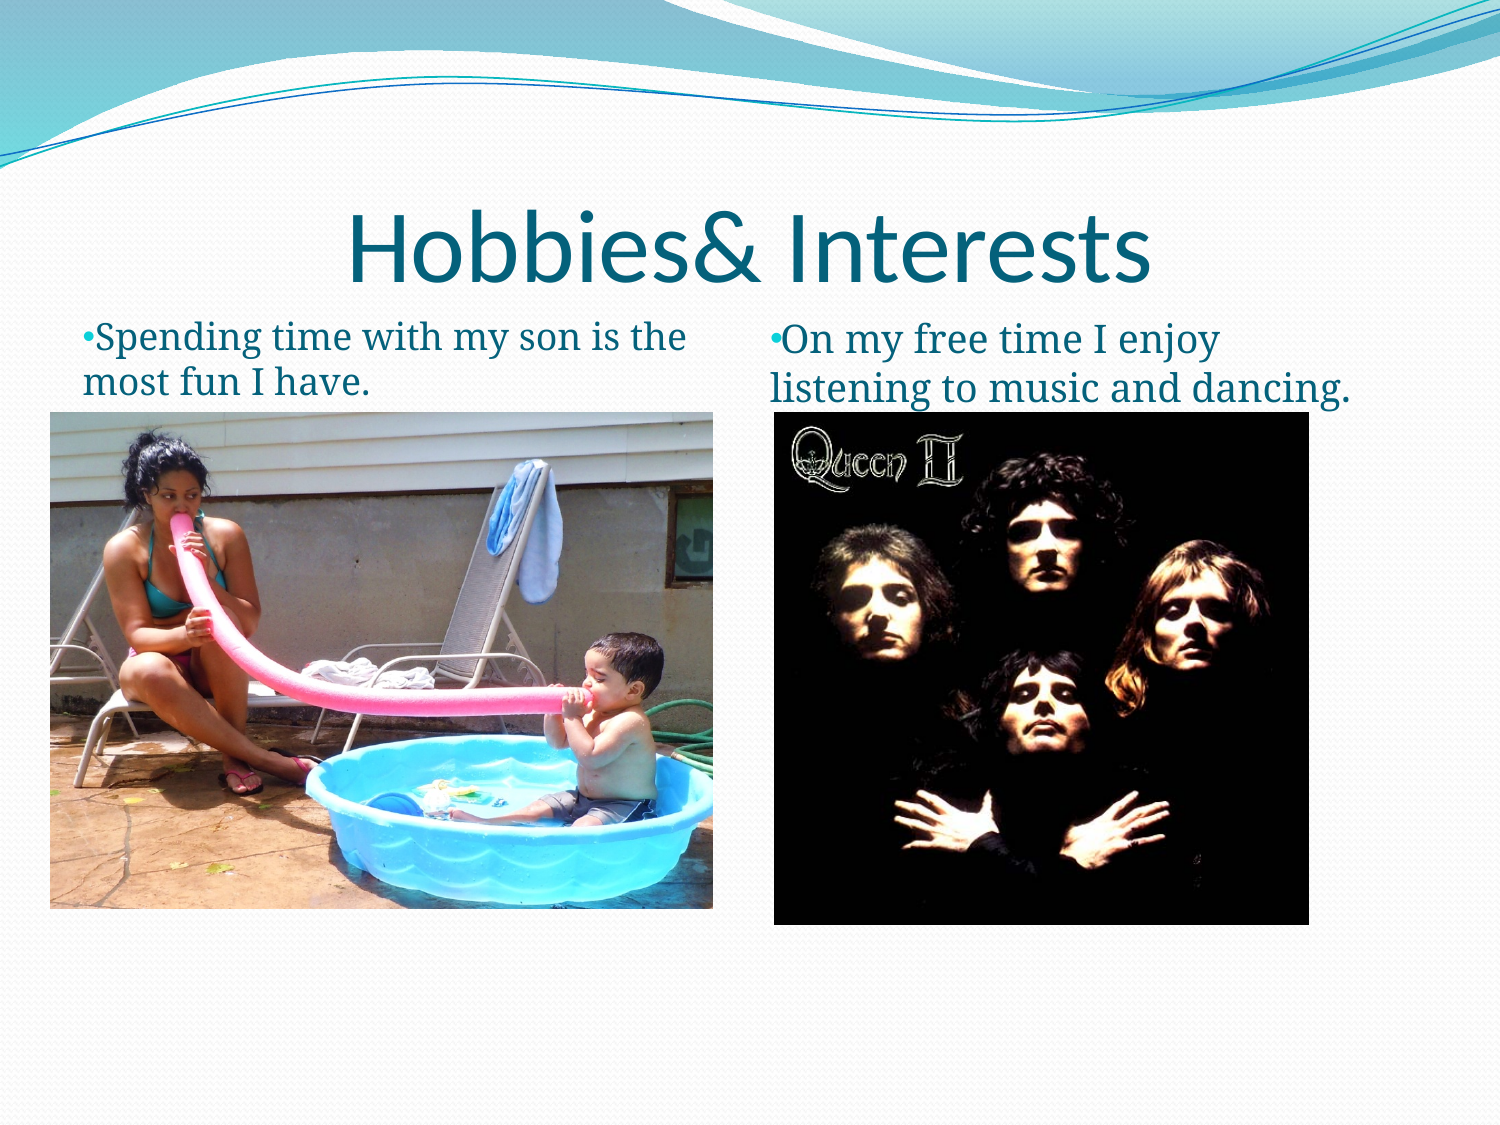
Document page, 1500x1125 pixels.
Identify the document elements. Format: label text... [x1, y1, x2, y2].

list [49, 412, 714, 910]
title Hobbies& Interests [75, 115, 1425, 303]
picture [774, 412, 1309, 926]
list Spending time with my son is the most fun I have. [75, 304, 738, 413]
list On my free time I enjoy listening to music and dancing. [762, 312, 1363, 413]
